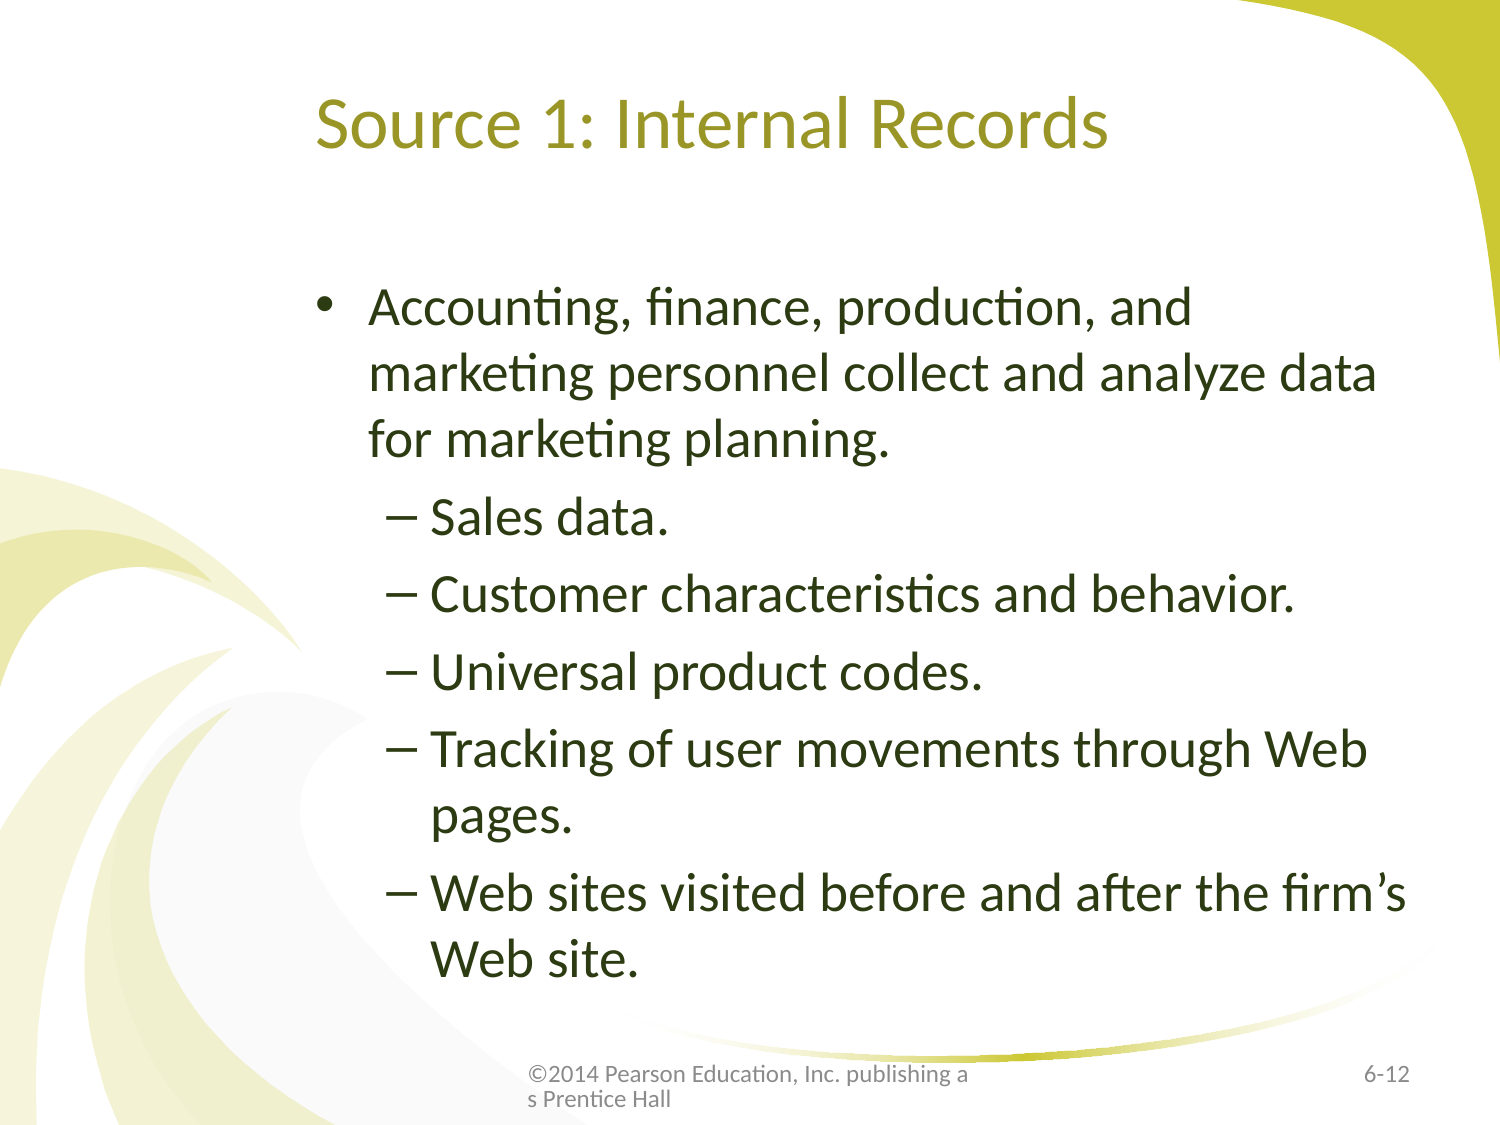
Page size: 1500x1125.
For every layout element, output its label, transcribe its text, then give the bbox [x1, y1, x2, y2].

slide_number 6-12 [1074, 1042, 1425, 1103]
title Source 1: Internal Records [300, 37, 1438, 200]
list Accounting, finance, production, and marketing personnel collect and analyze data for marketing planning. Sales data. Customer characteristics and behavior. Universal product codes. Tracking of user movements through Web pages. Web sites visited before and after the firm’s Web site. [300, 262, 1438, 1000]
footer ©2014 Pearson Education, Inc. publishing as Prentice Hall [512, 1042, 988, 1103]
